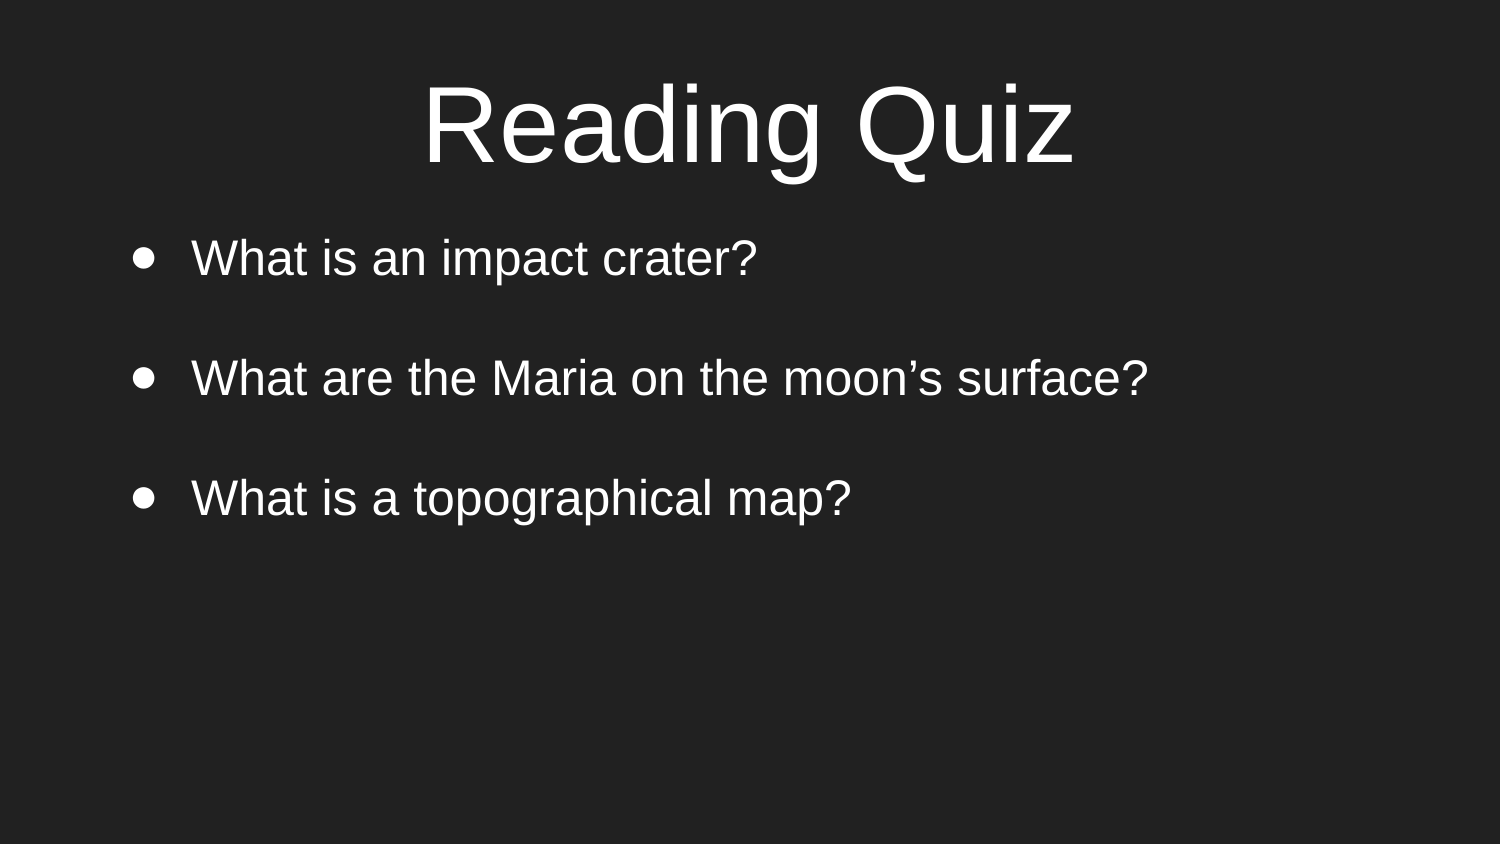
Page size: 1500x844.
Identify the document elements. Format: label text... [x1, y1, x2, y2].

title Reading Quiz [51, 122, 1449, 459]
text_box What is an impact crater? What are the Maria on the moon’s surface? What is a topographical map? [100, 210, 1459, 757]
